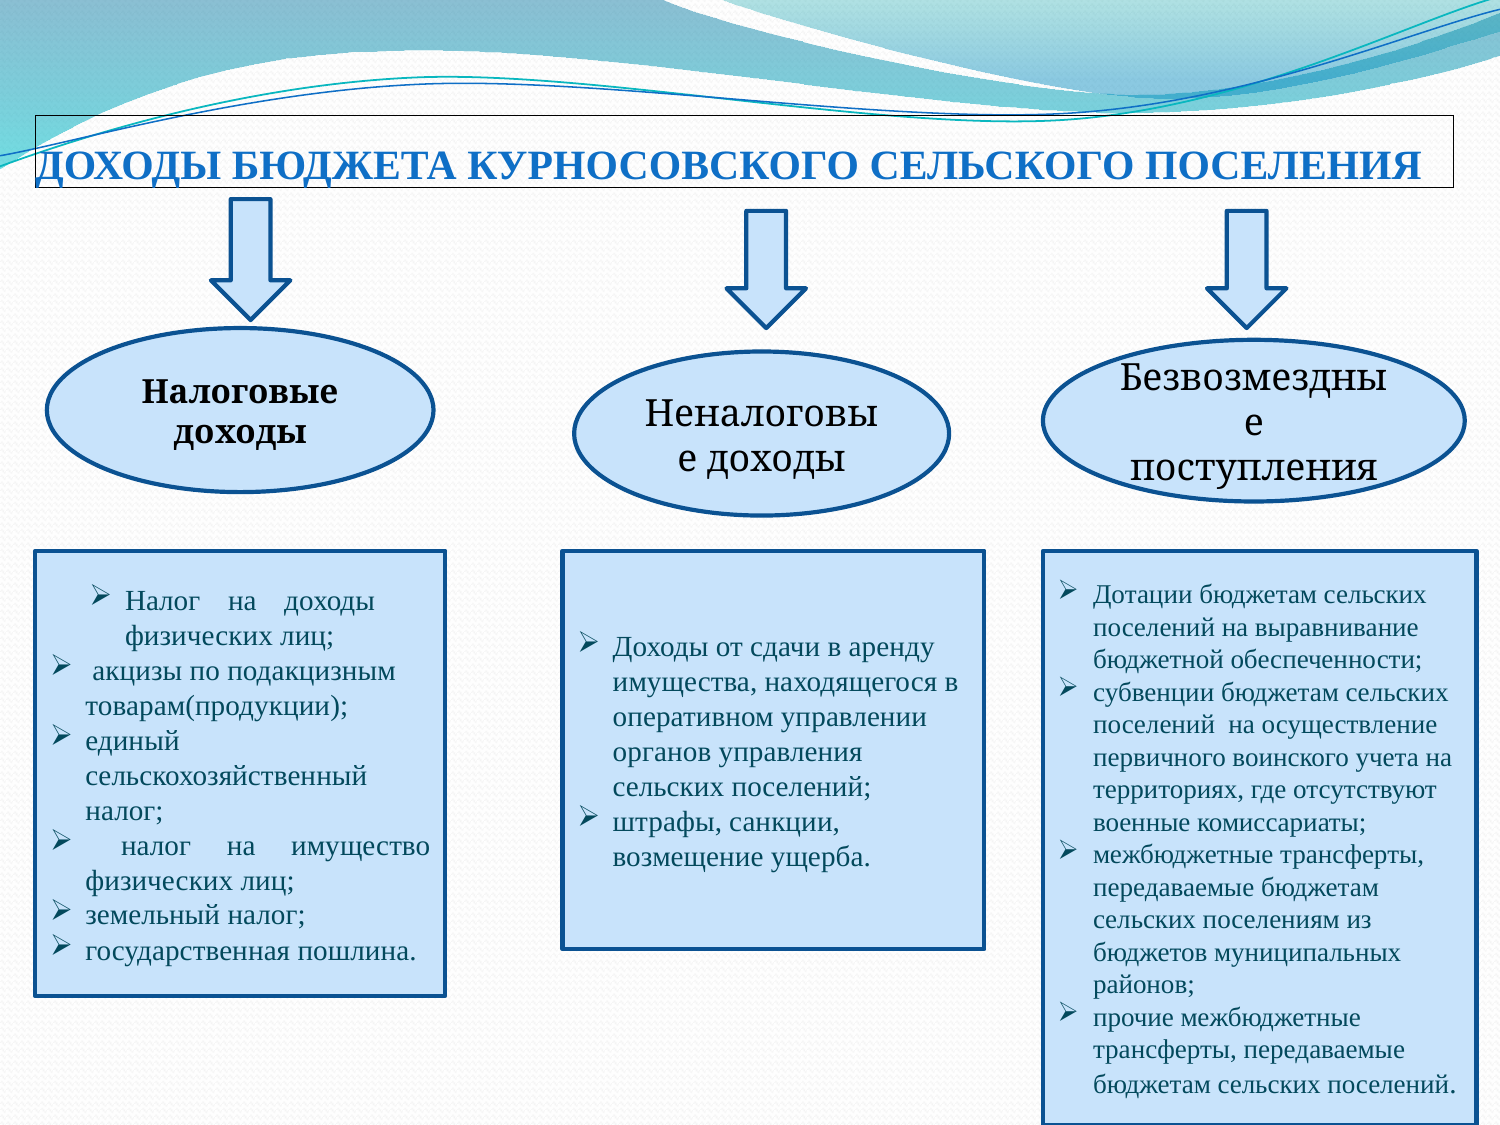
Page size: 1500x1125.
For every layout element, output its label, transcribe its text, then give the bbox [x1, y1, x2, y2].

text_box Дотации бюджетам сельских поселений на выравнивание бюджетной обеспеченности; субвенции бюджетам сельских поселений на осуществление первичного воинского учета на территориях, где отсутствуют военные комиссариаты; межбюджетные трансферты, передаваемые бюджетам сельских поселениям из бюджетов муниципальных районов; прочие межбюджетные трансферты, передаваемые бюджетам сельских поселений. [1041, 549, 1479, 1125]
text_box [208, 197, 293, 323]
text_box Безвозмездные поступления [1040, 337, 1467, 504]
title ДОХОДЫ БЮДЖЕТА КУРНОСОВСКОГО СЕЛЬСКОГО ПОСЕЛЕНИЯ [35, 115, 1454, 188]
text_box [1205, 208, 1289, 331]
text_box Доходы от сдачи в аренду имущества, находящегося в оперативном управлении органов управления сельских поселений; штрафы, санкции, возмещение ущерба. [560, 549, 986, 951]
text_box [724, 208, 808, 331]
text_box Неналоговые доходы [572, 349, 952, 518]
text_box Налог на доходы физических лиц; акцизы по подакцизным товарам(продукции); единый сельскохозяйственный налог; налог на имущество физических лиц; земельный налог; государственная пошлина. [33, 549, 447, 998]
text_box Налоговые доходы [44, 325, 436, 495]
